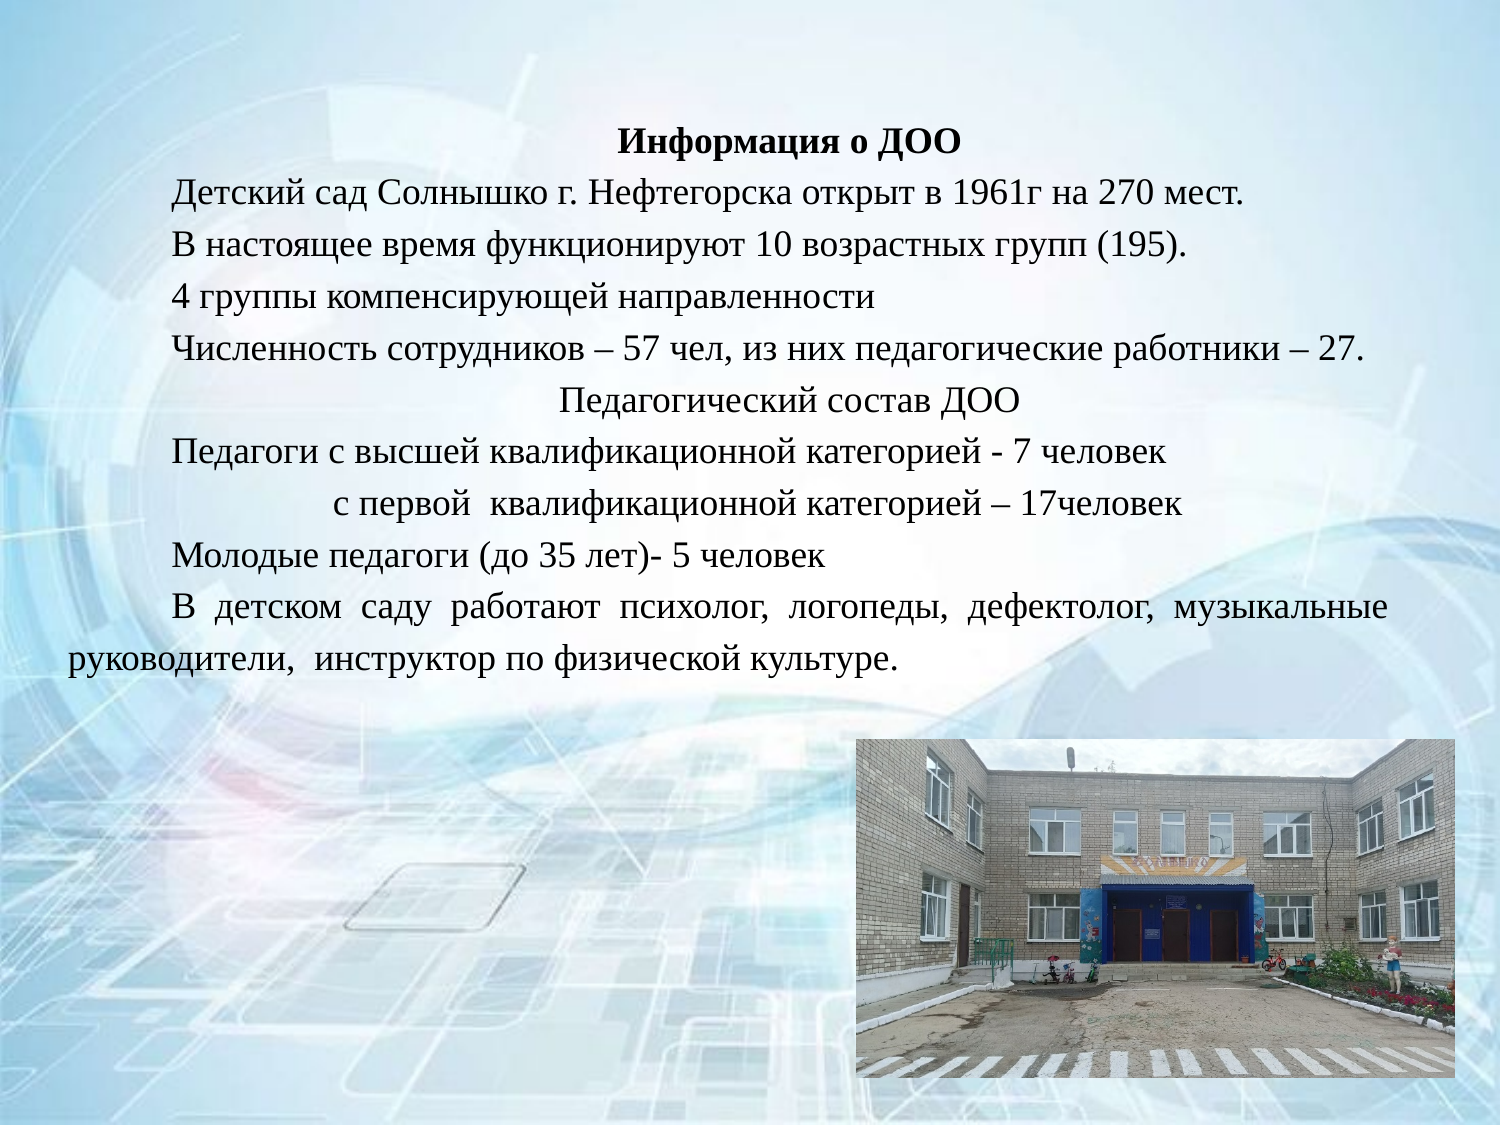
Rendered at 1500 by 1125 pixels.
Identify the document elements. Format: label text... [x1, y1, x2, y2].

text_box Информация о ДОО Детский сад Солнышко г. Нефтегорска открыт в 1961г на 270 мест. В настоящее время функционируют 10 возрастных групп (195). 4 группы компенсирующей направленности Численность сотрудников – 57 чел, из них педагогические работники – 27. Педагогический состав ДОО Педагоги с высшей квалификационной категорией - 7 человек c первой квалификационной категорией – 17человек Молодые педагоги (до 35 лет)- 5 человек В детском саду работают психолог, логопеды, дефектолог, музыкальные руководители, инструктор по физической культуре. [53, 101, 1424, 686]
picture [0, 0, 1500, 1125]
